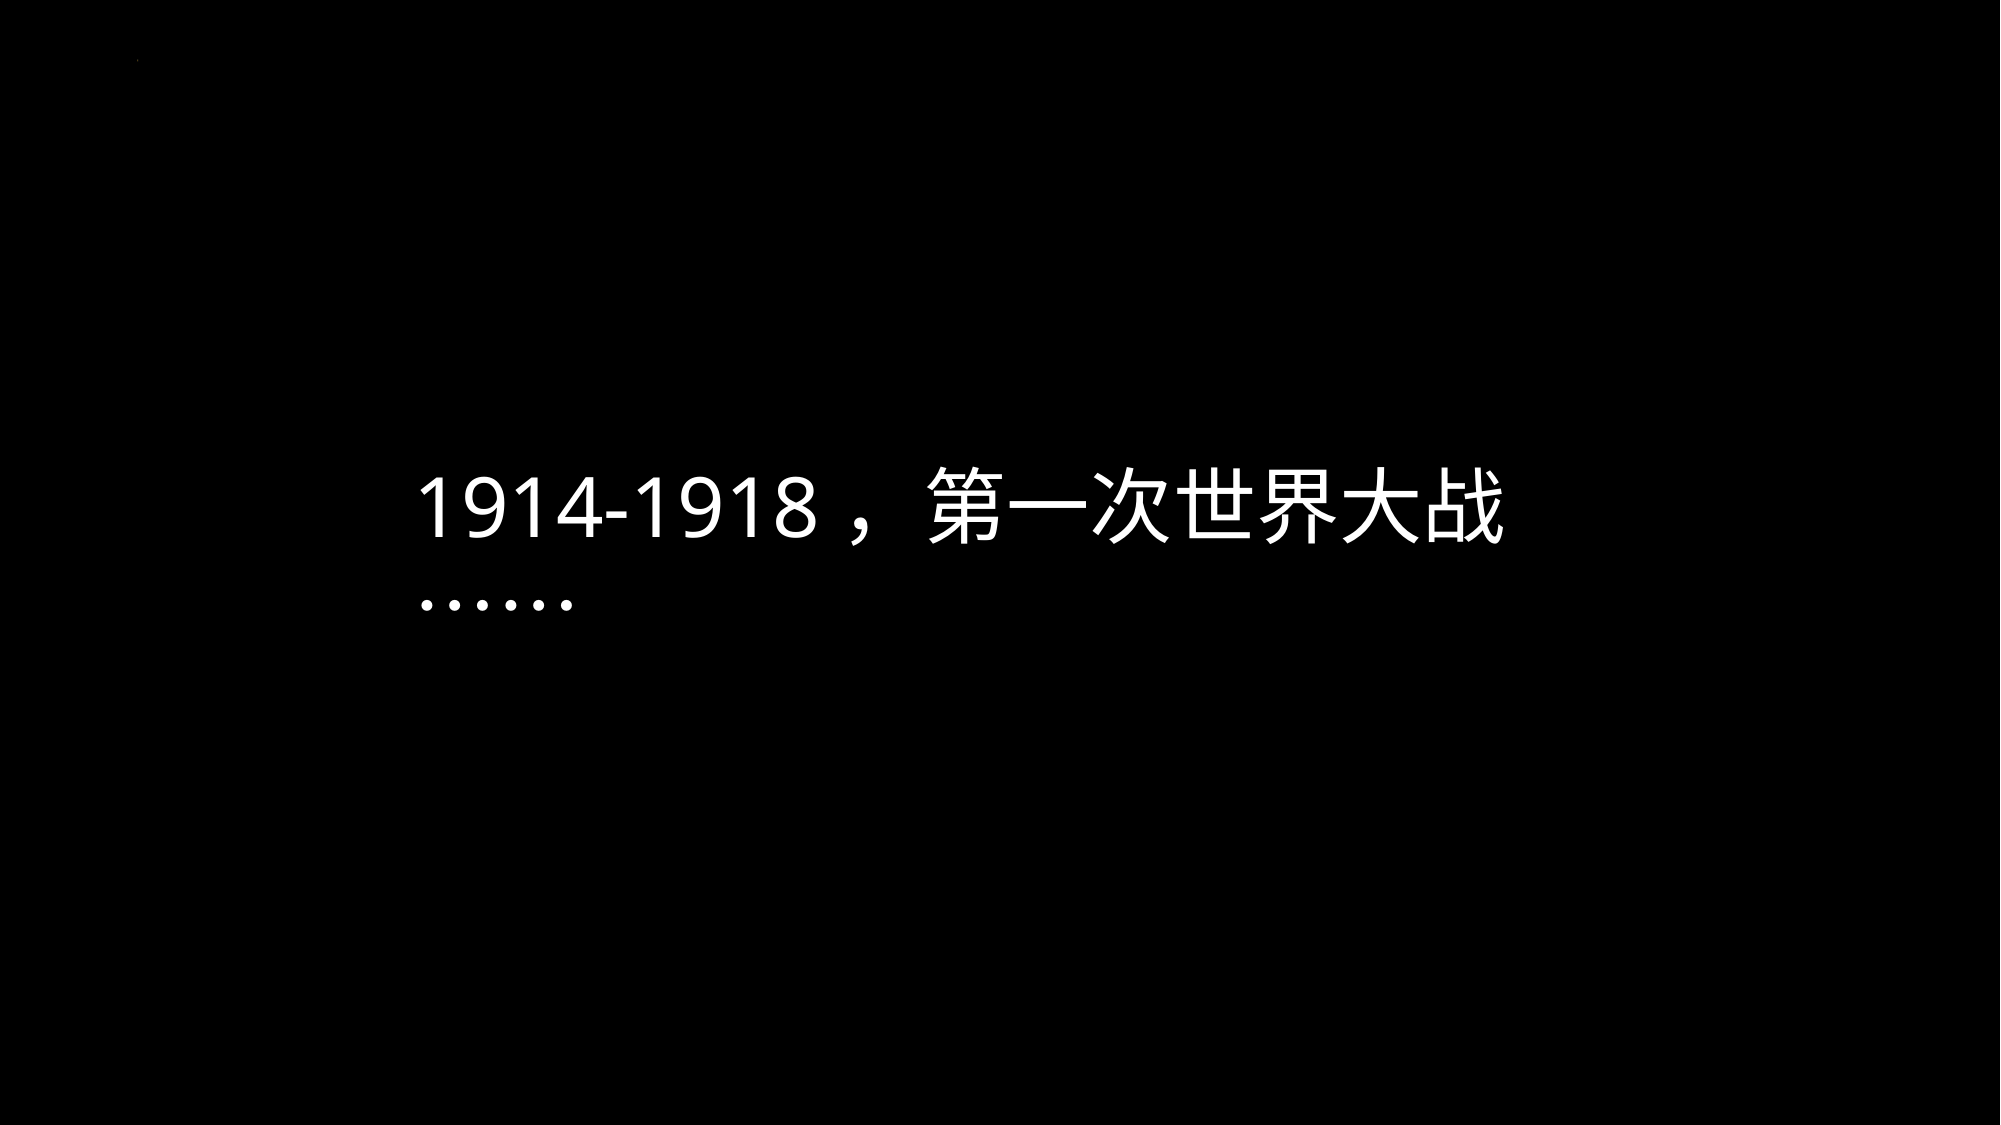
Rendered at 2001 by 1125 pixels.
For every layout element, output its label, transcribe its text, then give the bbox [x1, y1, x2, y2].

text_box 1914-1918，第一次世界大战…… [399, 446, 1601, 662]
